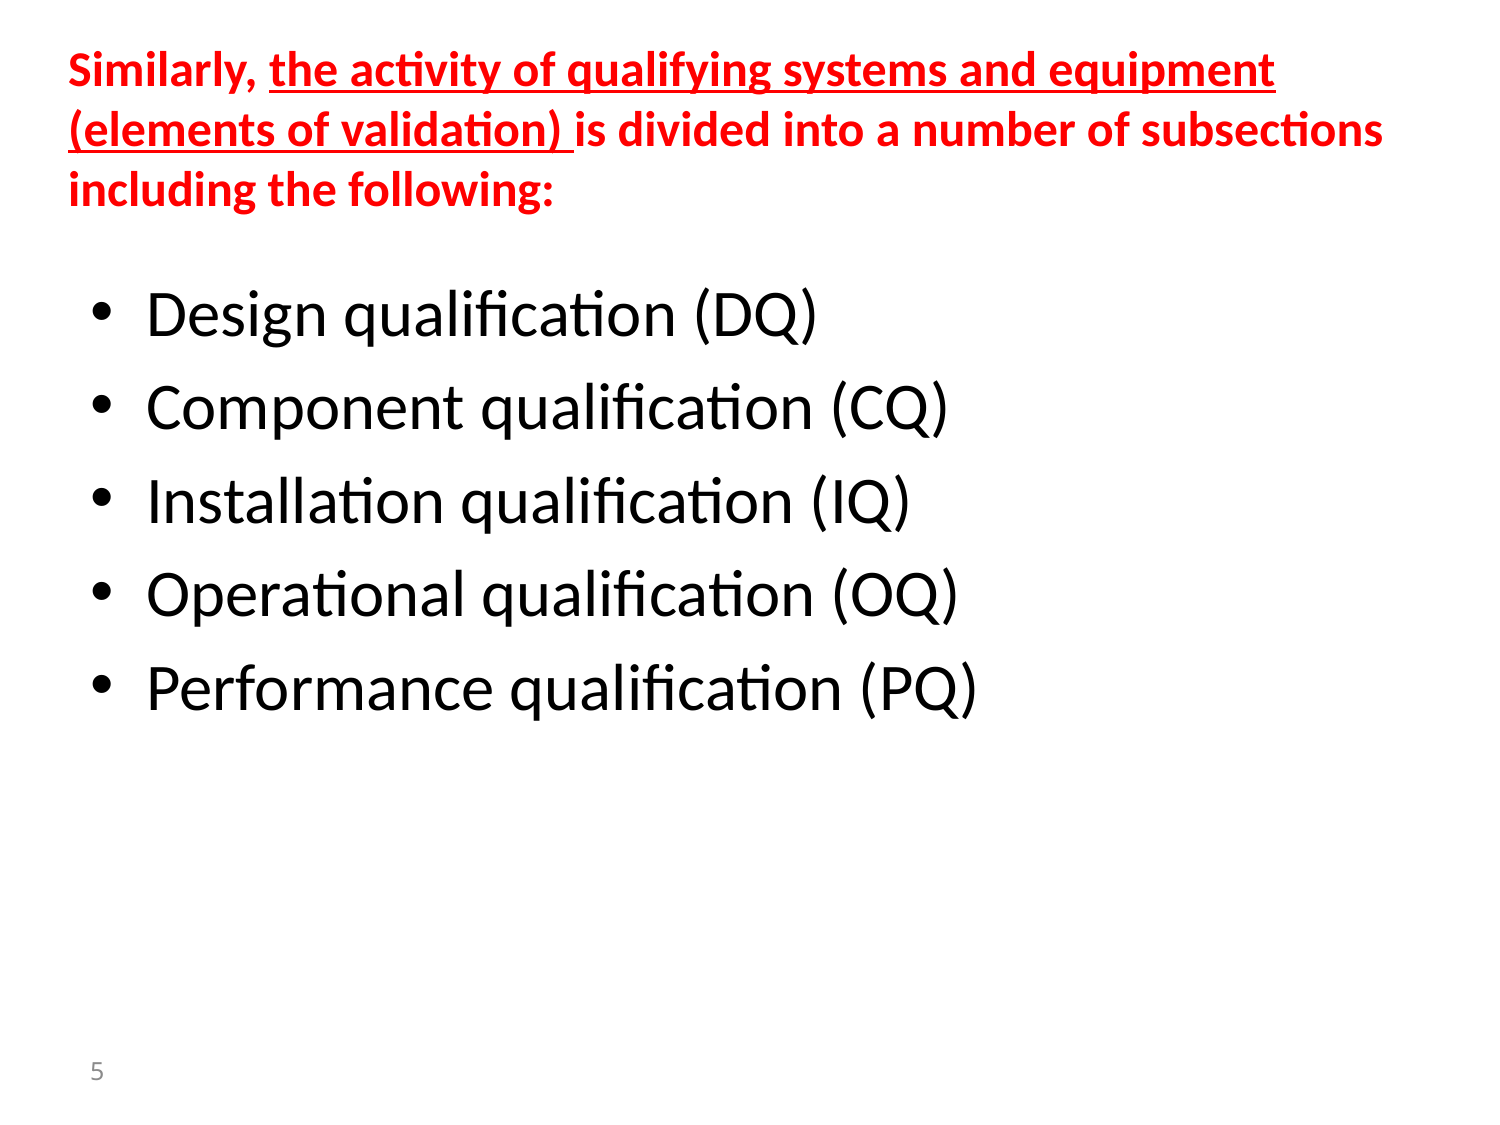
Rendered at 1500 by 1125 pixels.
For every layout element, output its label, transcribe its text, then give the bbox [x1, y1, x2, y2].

slide_number 5 [75, 1042, 425, 1103]
list Design qualification (DQ) Component qualification (CQ) Installation qualification (IQ) Operational qualification (OQ) Performance qualification (PQ) [75, 262, 1425, 1005]
title Similarly, the activity of qualifying systems and equipment (elements of validation) is divided into a number of subsections including the following: [53, 45, 1483, 268]
